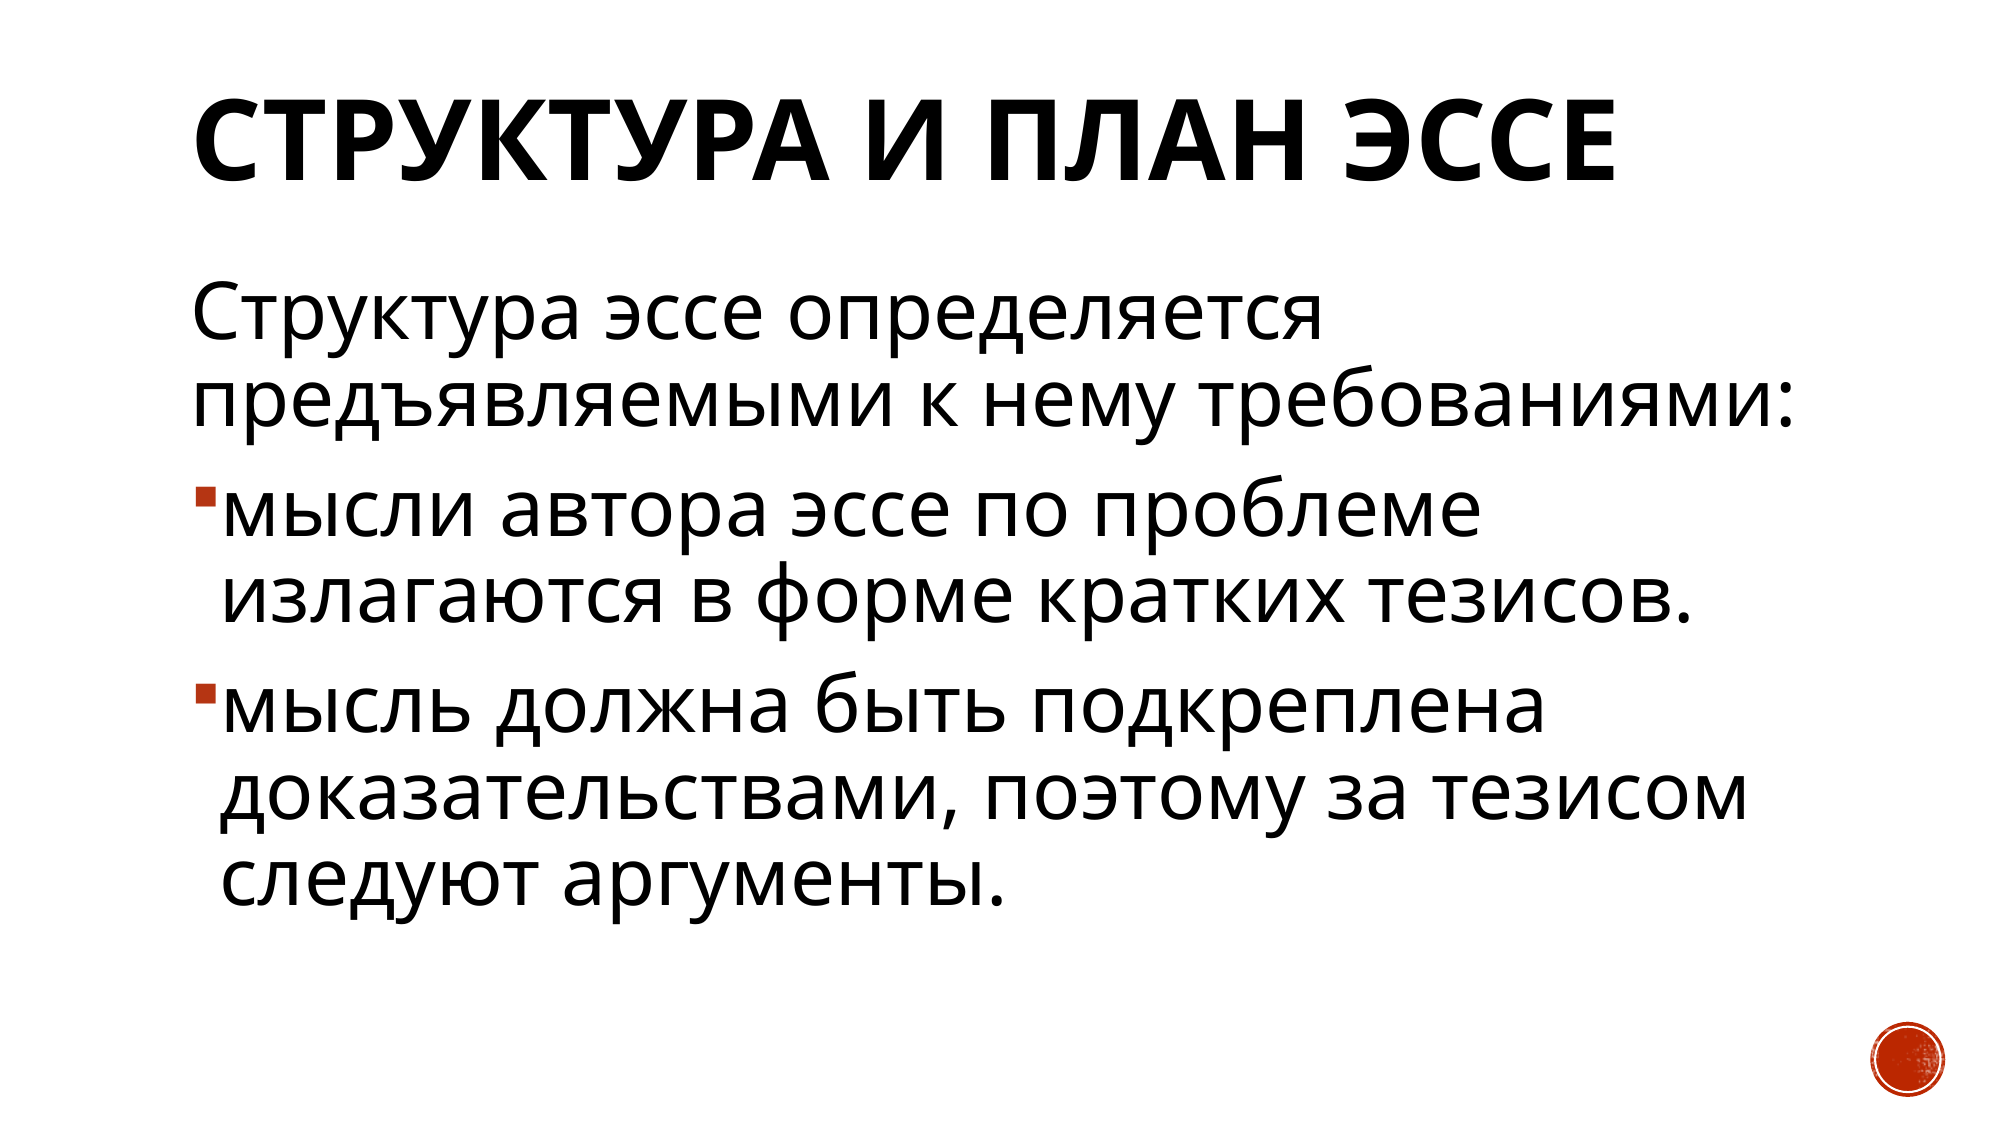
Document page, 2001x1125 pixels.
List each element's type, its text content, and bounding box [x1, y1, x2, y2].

list Структура эссе определяется предъявляемыми к нему требованиями: мысли автора эссе по проблеме излагаются в форме кратких тезисов. мысль должна быть подкреплена доказательствами, поэтому за тезисом следуют аргументы. [175, 263, 1826, 1013]
title Структура и план эссе [175, 79, 1826, 263]
